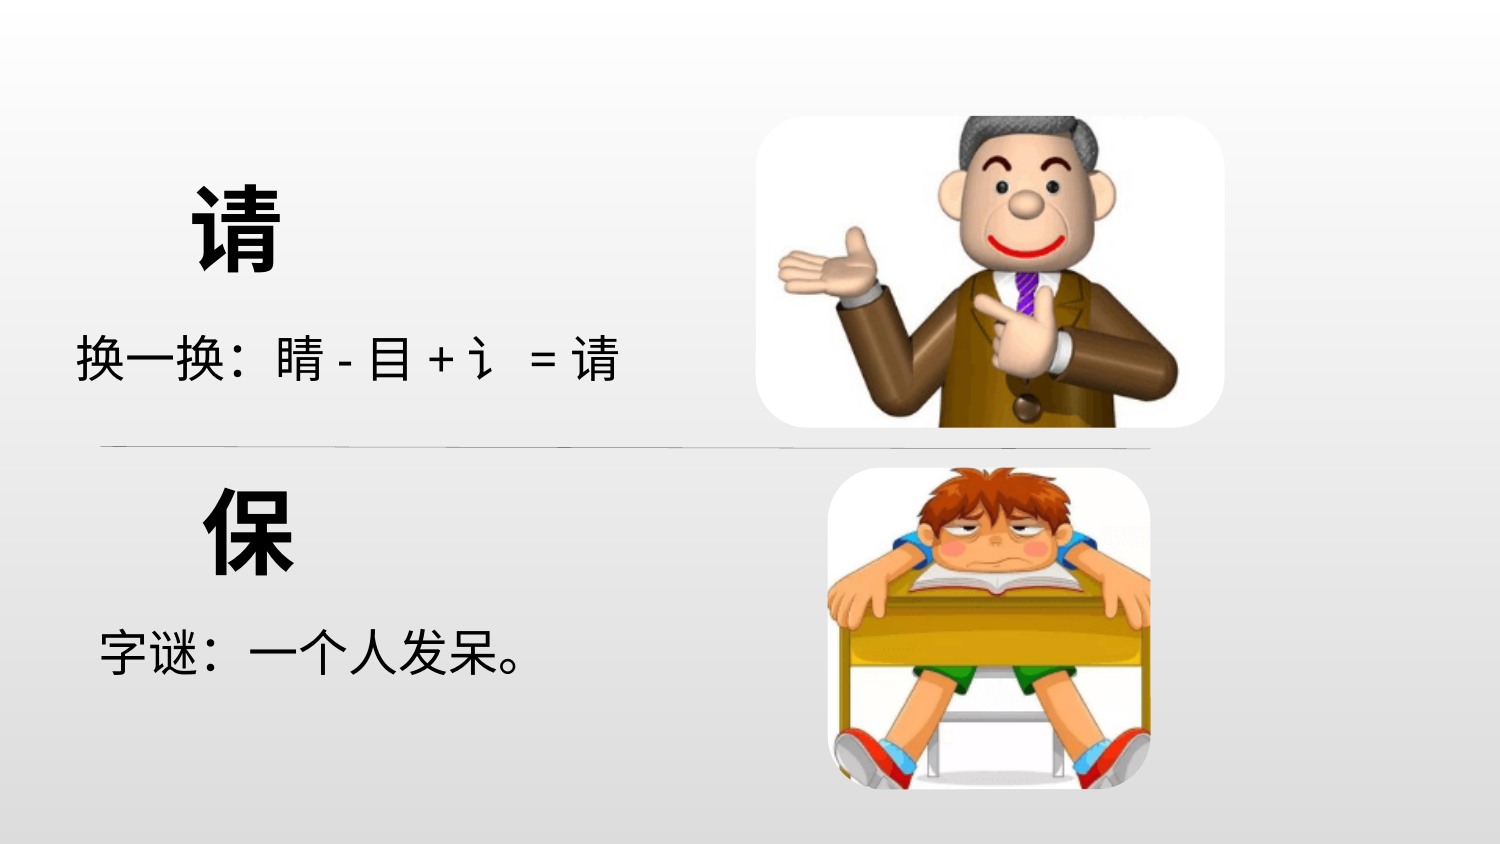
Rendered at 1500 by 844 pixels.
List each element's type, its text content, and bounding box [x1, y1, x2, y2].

text_box 保 [189, 467, 307, 592]
picture [755, 115, 1225, 428]
text_box 字谜：一个人发呆。 [86, 616, 560, 688]
text_box 换一换：睛-目+讠=请 [63, 322, 632, 394]
picture [827, 467, 1151, 790]
text_box 请 [178, 164, 296, 289]
